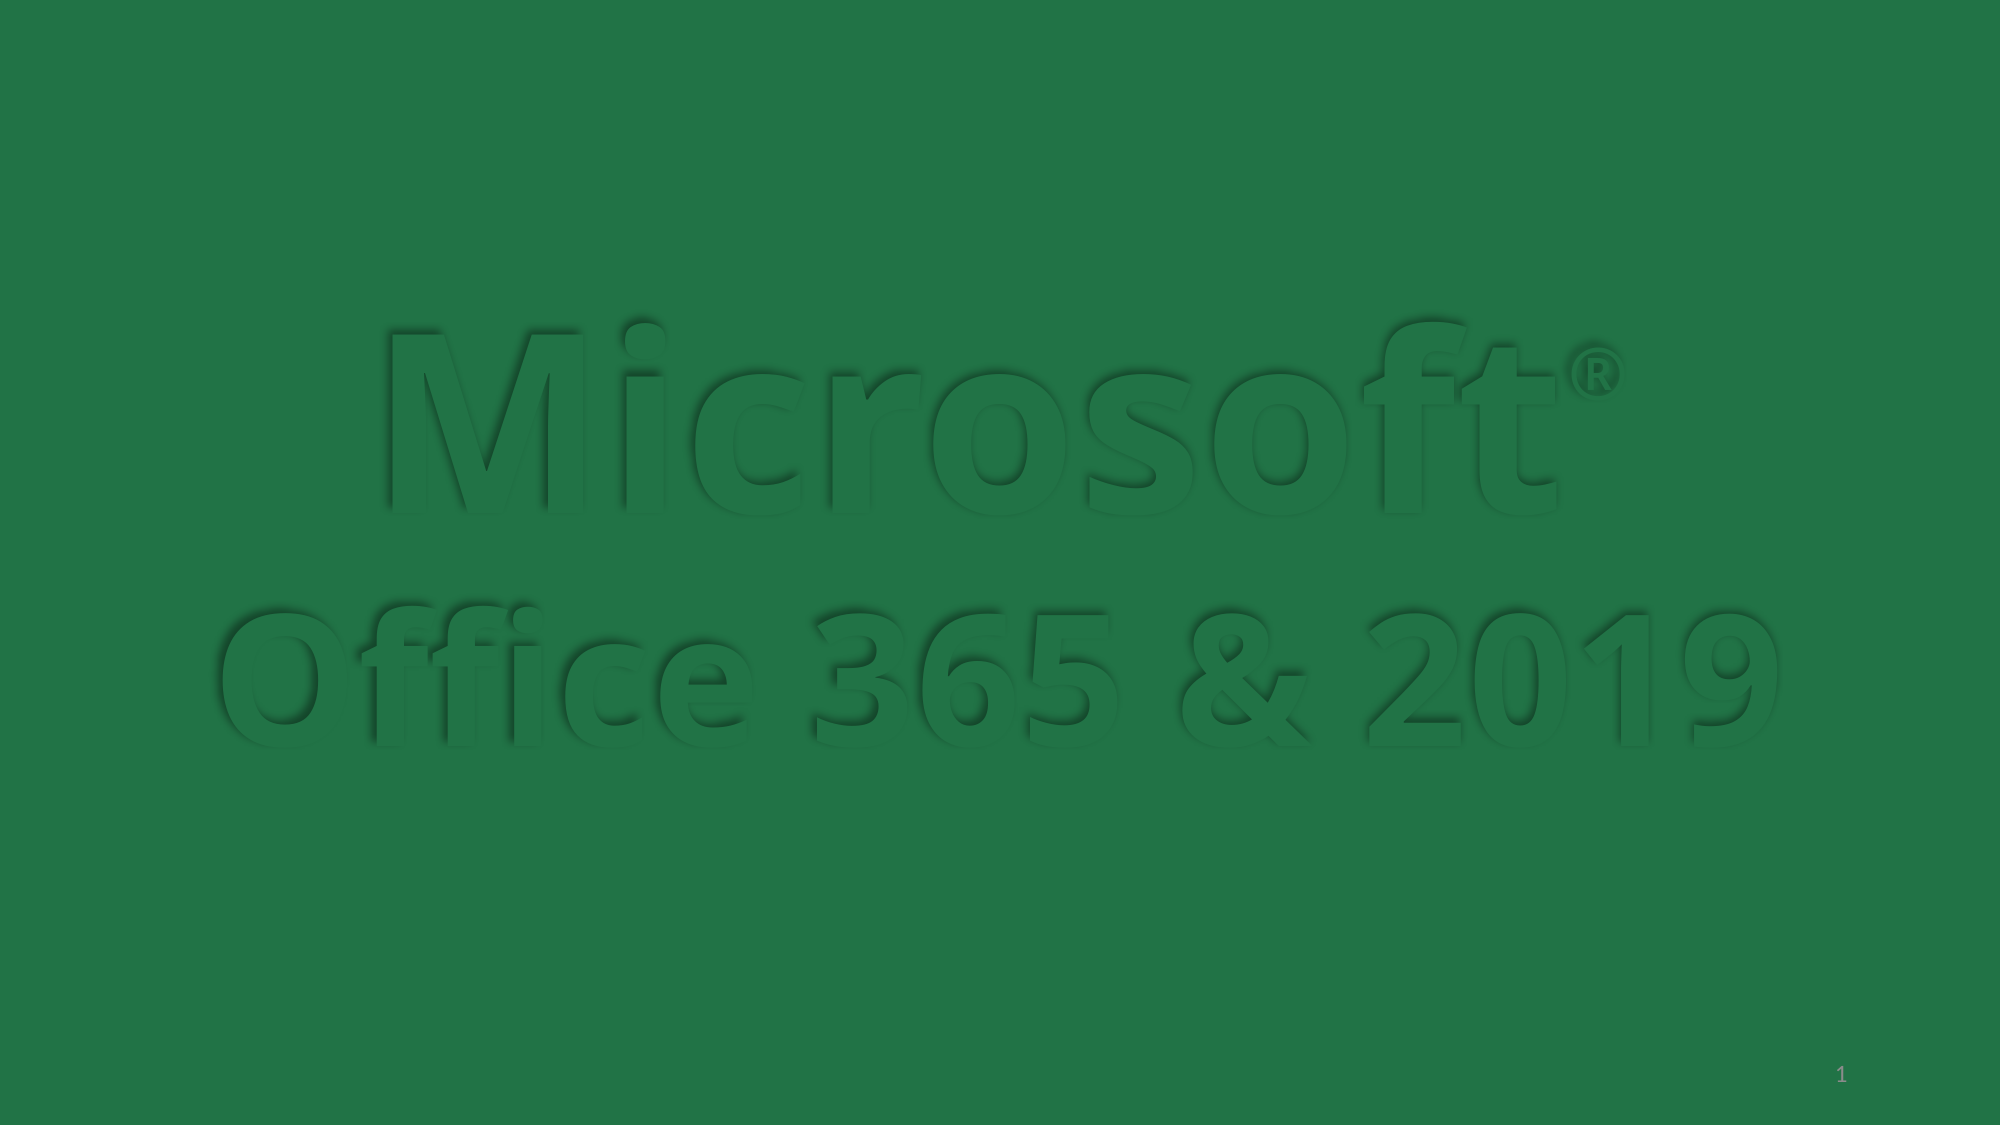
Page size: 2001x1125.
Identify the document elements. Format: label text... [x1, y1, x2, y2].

text_box Microsoft® Office 365 & 2019 [157, 255, 1843, 791]
slide_number 1 [1412, 1042, 1863, 1103]
